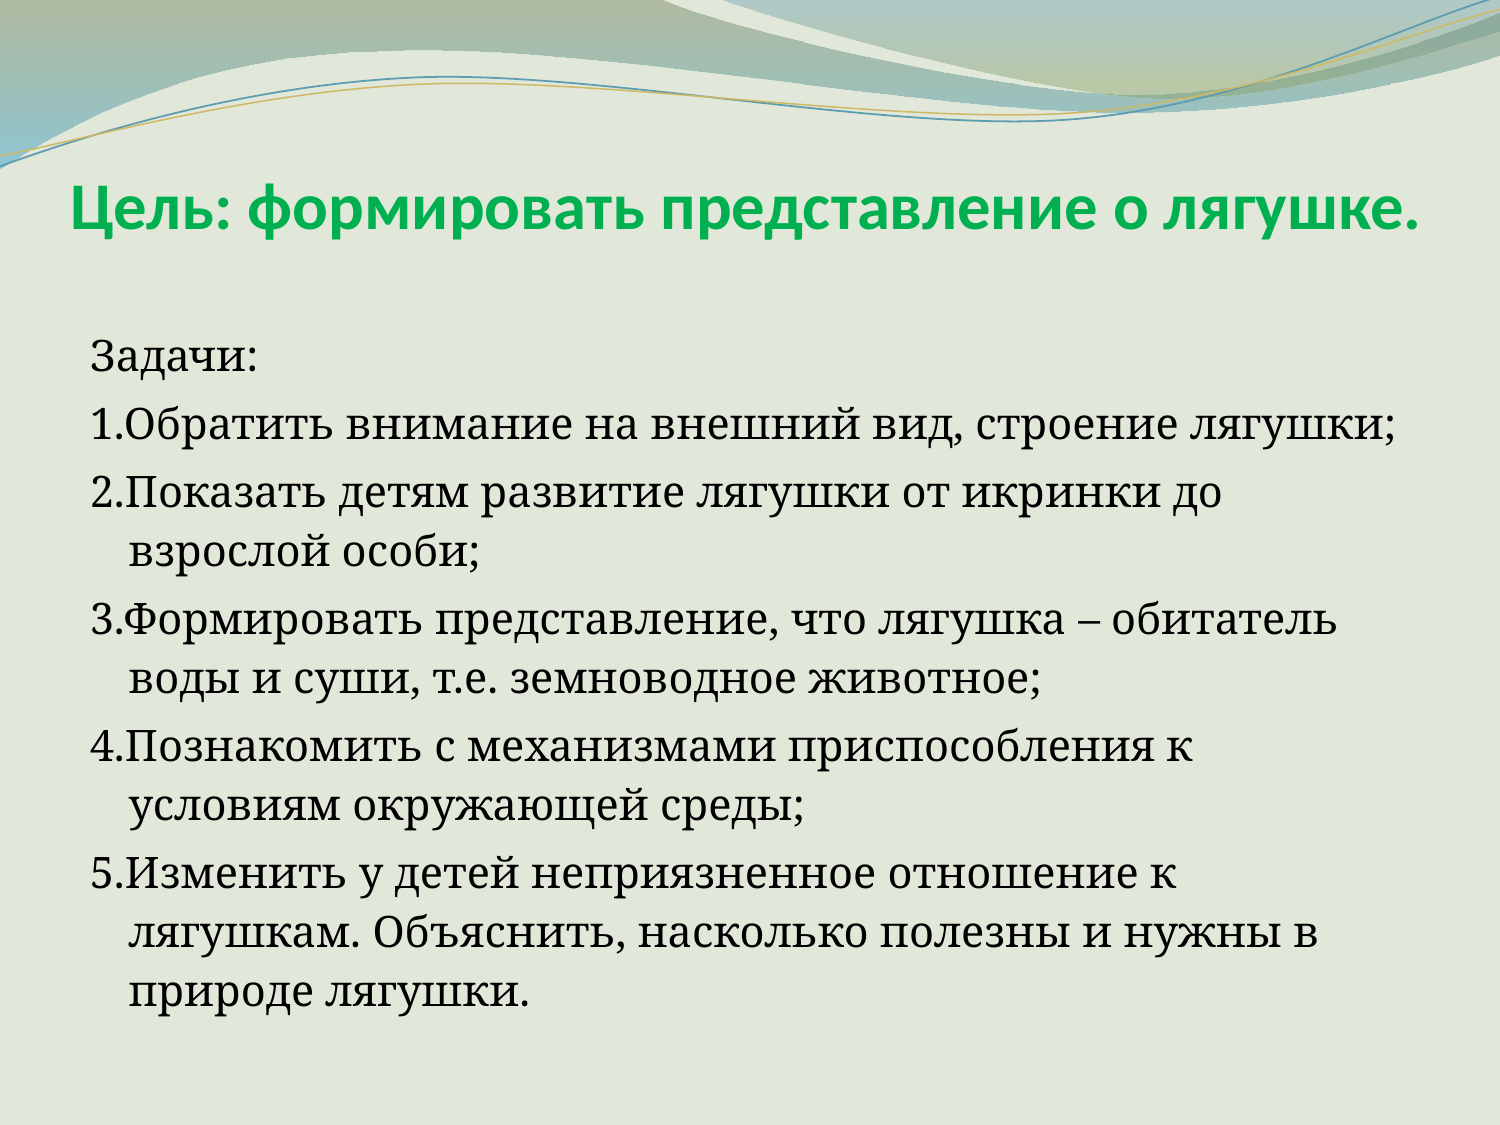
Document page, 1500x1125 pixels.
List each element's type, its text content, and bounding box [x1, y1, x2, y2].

list Задачи: 1.Обратить внимание на внешний вид, строение лягушки; 2.Показать детям развитие лягушки от икринки до взрослой особи; 3.Формировать представление, что лягушка – обитатель воды и суши, т.е. земноводное животное; 4.Познакомить с механизмами приспособления к условиям окружающей среды; 5.Изменить у детей неприязненное отношение к лягушкам. Объяснить, насколько полезны и нужны в природе лягушки. [75, 317, 1425, 1038]
title Цель: формировать представление о лягушке. [70, 58, 1500, 247]
